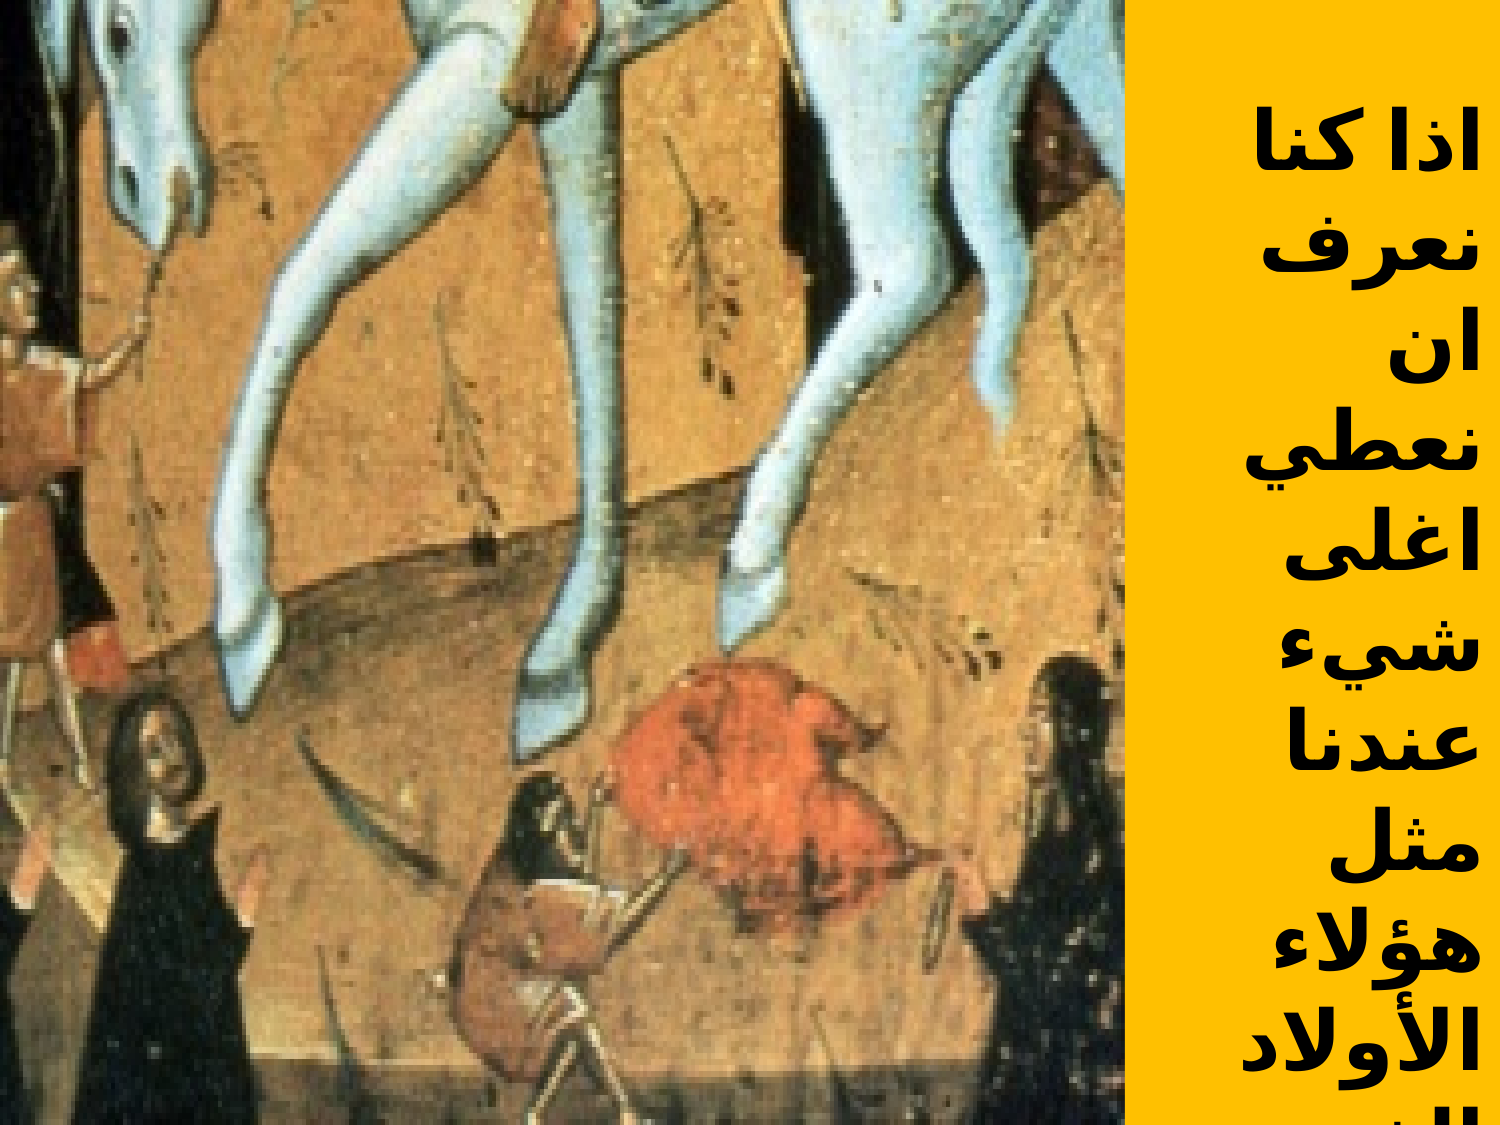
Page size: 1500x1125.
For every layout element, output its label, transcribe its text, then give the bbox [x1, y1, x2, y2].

picture [0, 0, 1126, 1125]
text_box اذا كنا نعرف ان نعطي اغلى شيء عندنا مثل هؤلاء الأولاد الذين يفرشون ثيابهم تحت أقدام الحمار [1126, 0, 1500, 1125]
